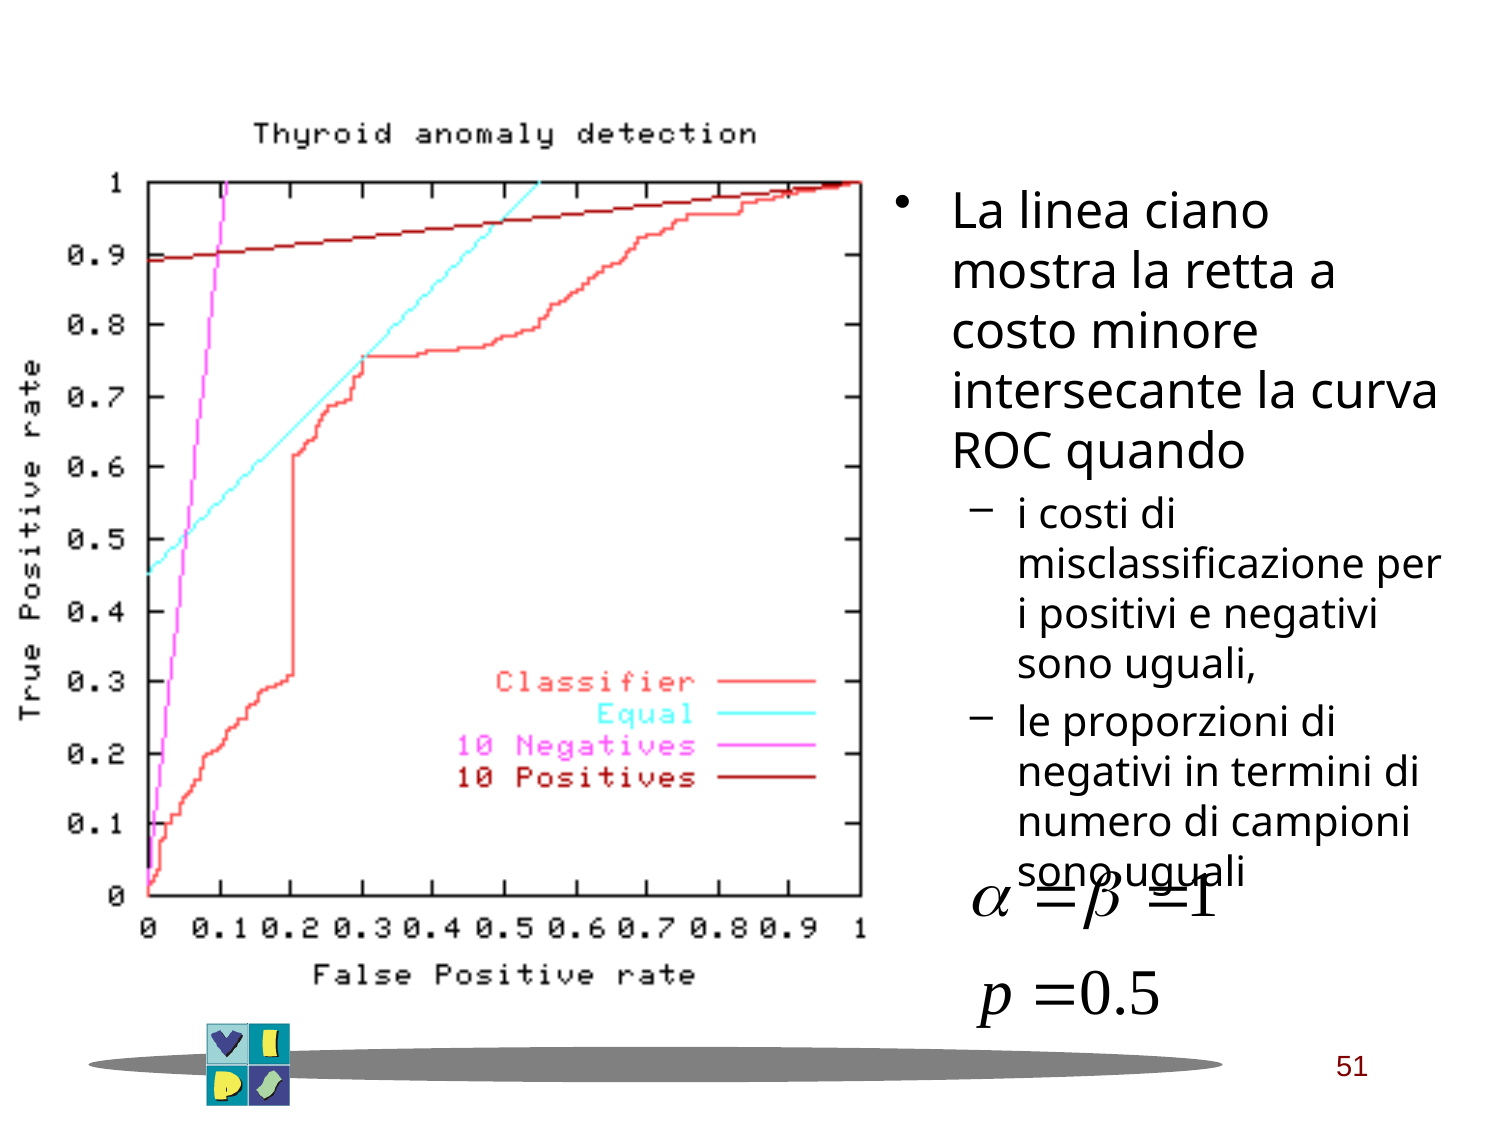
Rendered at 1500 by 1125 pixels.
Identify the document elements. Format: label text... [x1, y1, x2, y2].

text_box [962, 857, 1225, 1043]
picture [0, 89, 1205, 994]
picture [206, 1023, 290, 1106]
slide_number 51 [1033, 1039, 1384, 1118]
list La linea ciano mostra la retta a costo minore intersecante la curva ROC quando i costi di misclassificazione per i positivi e negativi sono uguali, le proporzioni di negativi in termini di numero di campioni sono uguali [1209, 170, 1459, 913]
